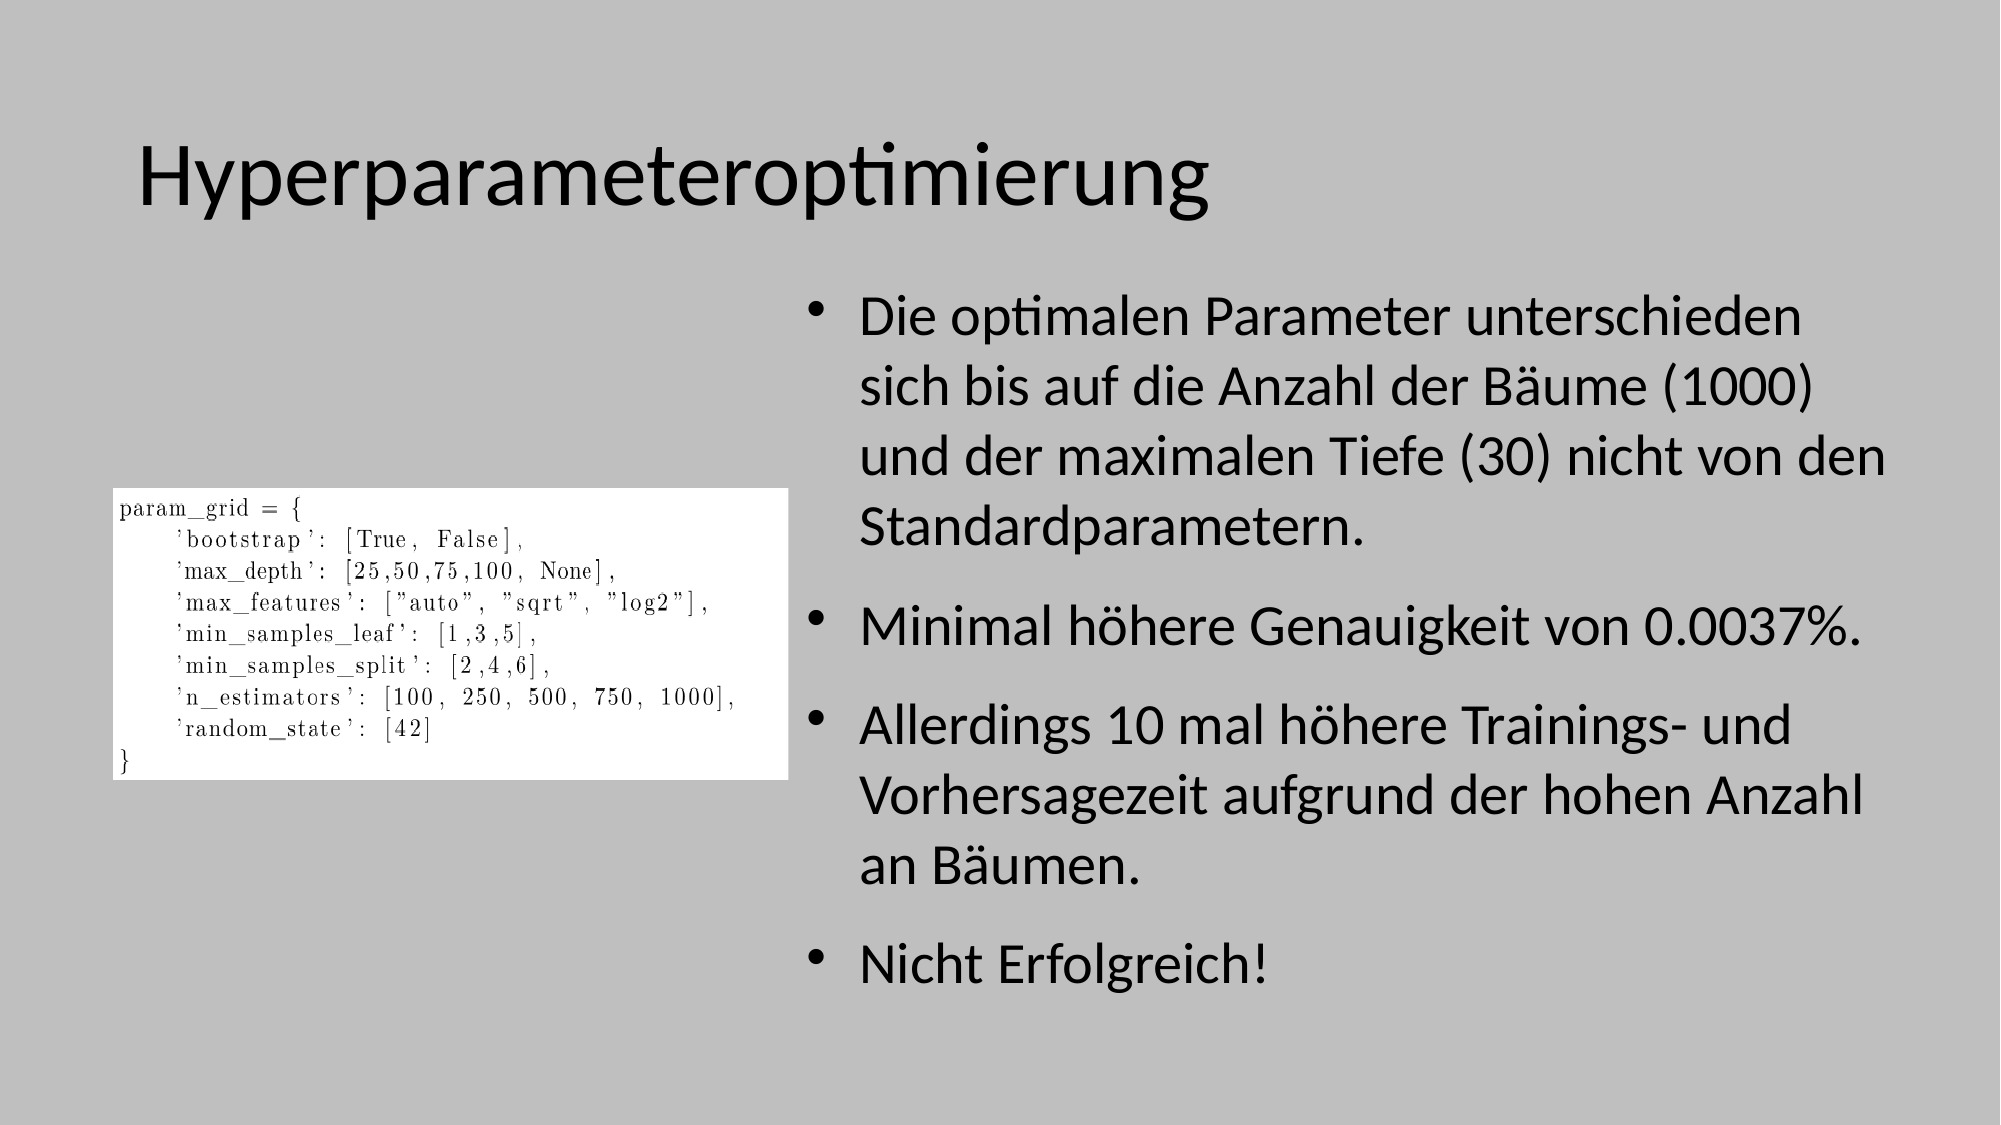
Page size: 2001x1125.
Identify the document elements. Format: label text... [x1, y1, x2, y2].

text_box Die optimalen Parameter unterschieden sich bis auf die Anzahl der Bäume (1000) und der maximalen Tiefe (30) nicht von den Standardparametern. Minimal höhere Genauigkeit von 0.0037%. Allerdings 10 mal höhere Trainings- und Vorhersagezeit aufgrund der hohen Anzahl an Bäumen. Nicht Erfolgreich! [788, 277, 1902, 991]
text_box Hyperparameteroptimierung [137, 59, 1863, 278]
picture [0, 487, 789, 781]
